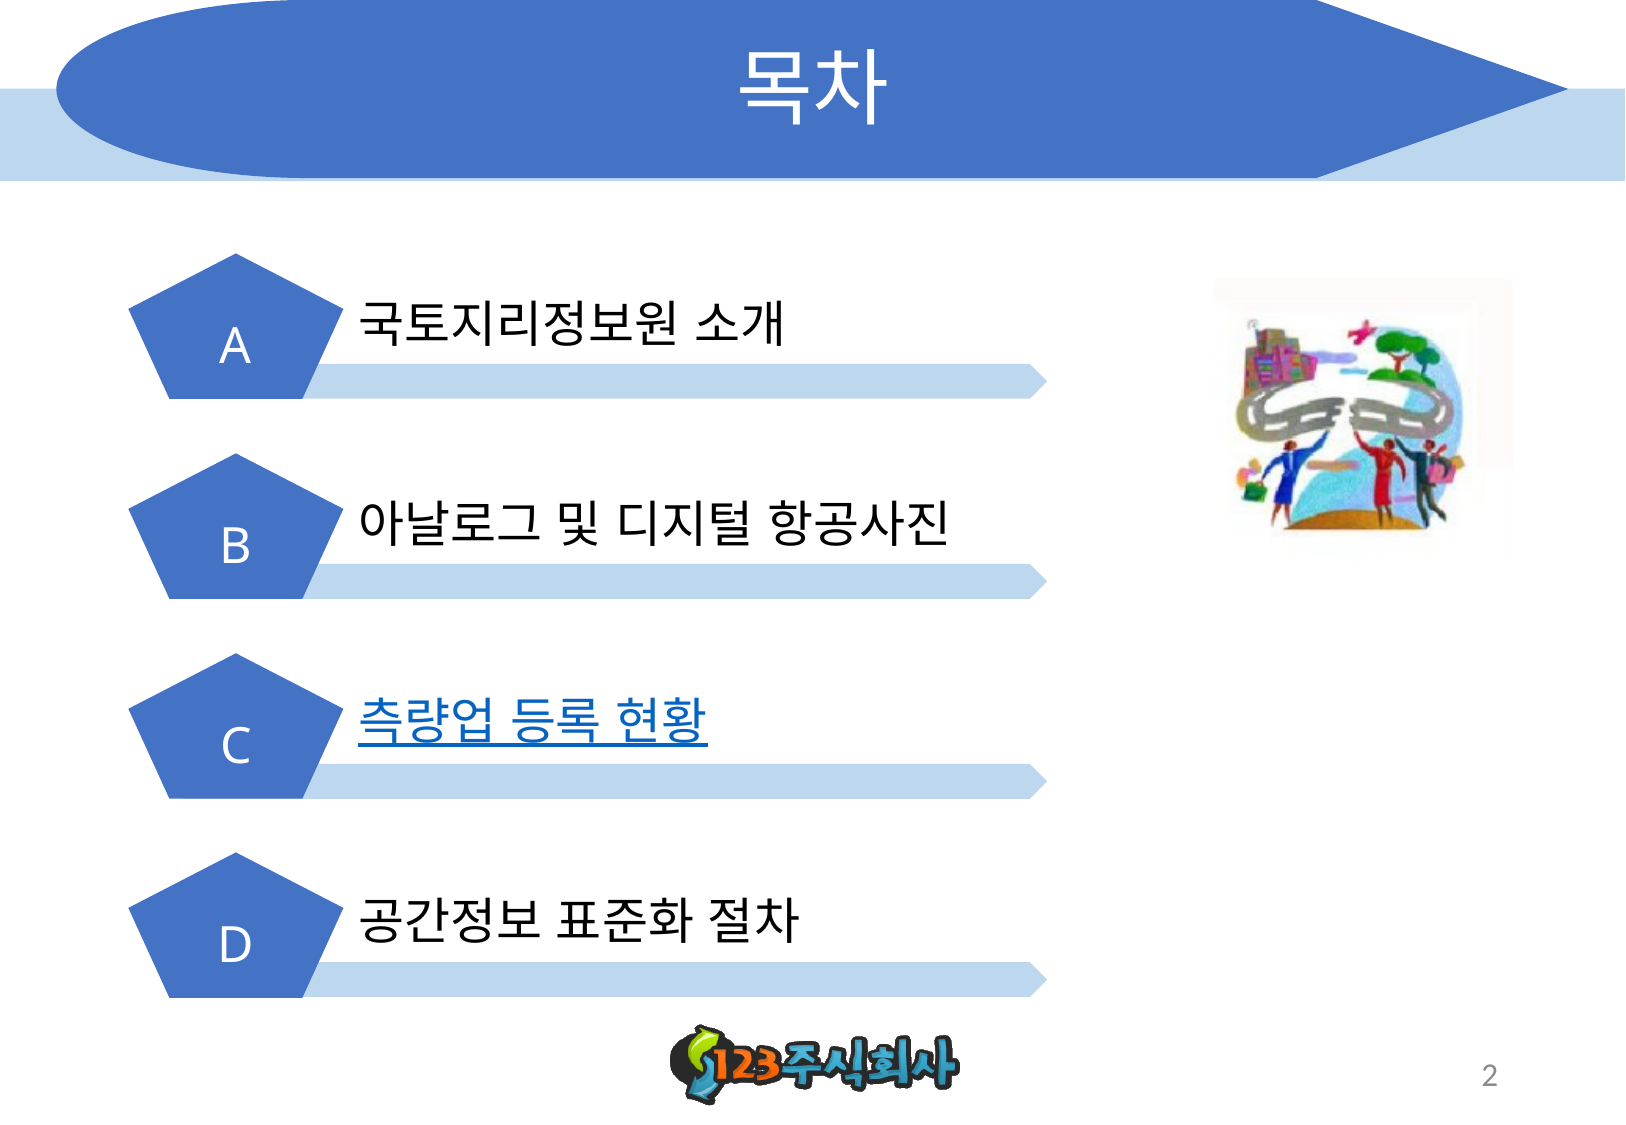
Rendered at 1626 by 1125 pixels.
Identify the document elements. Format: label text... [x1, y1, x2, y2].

picture [1212, 279, 1514, 564]
text_box C [126, 652, 343, 800]
text_box 측량업 등록 현황 [343, 682, 1057, 770]
text_box 국토지리정보원 소개 [343, 284, 1057, 360]
text_box D [126, 851, 343, 999]
text_box [304, 762, 1049, 800]
text_box [304, 362, 1049, 400]
text_box A [126, 252, 343, 400]
text_box B [126, 452, 343, 600]
picture [655, 1010, 973, 1117]
text_box [304, 562, 1049, 600]
text_box 공간정보 표준화 절차 [343, 882, 1057, 957]
text_box [304, 961, 1049, 999]
title 목차 [0, 3, 1625, 182]
text_box 아날로그 및 디지털 항공사진 [343, 485, 1048, 561]
slide_number 2 [1147, 1042, 1514, 1103]
